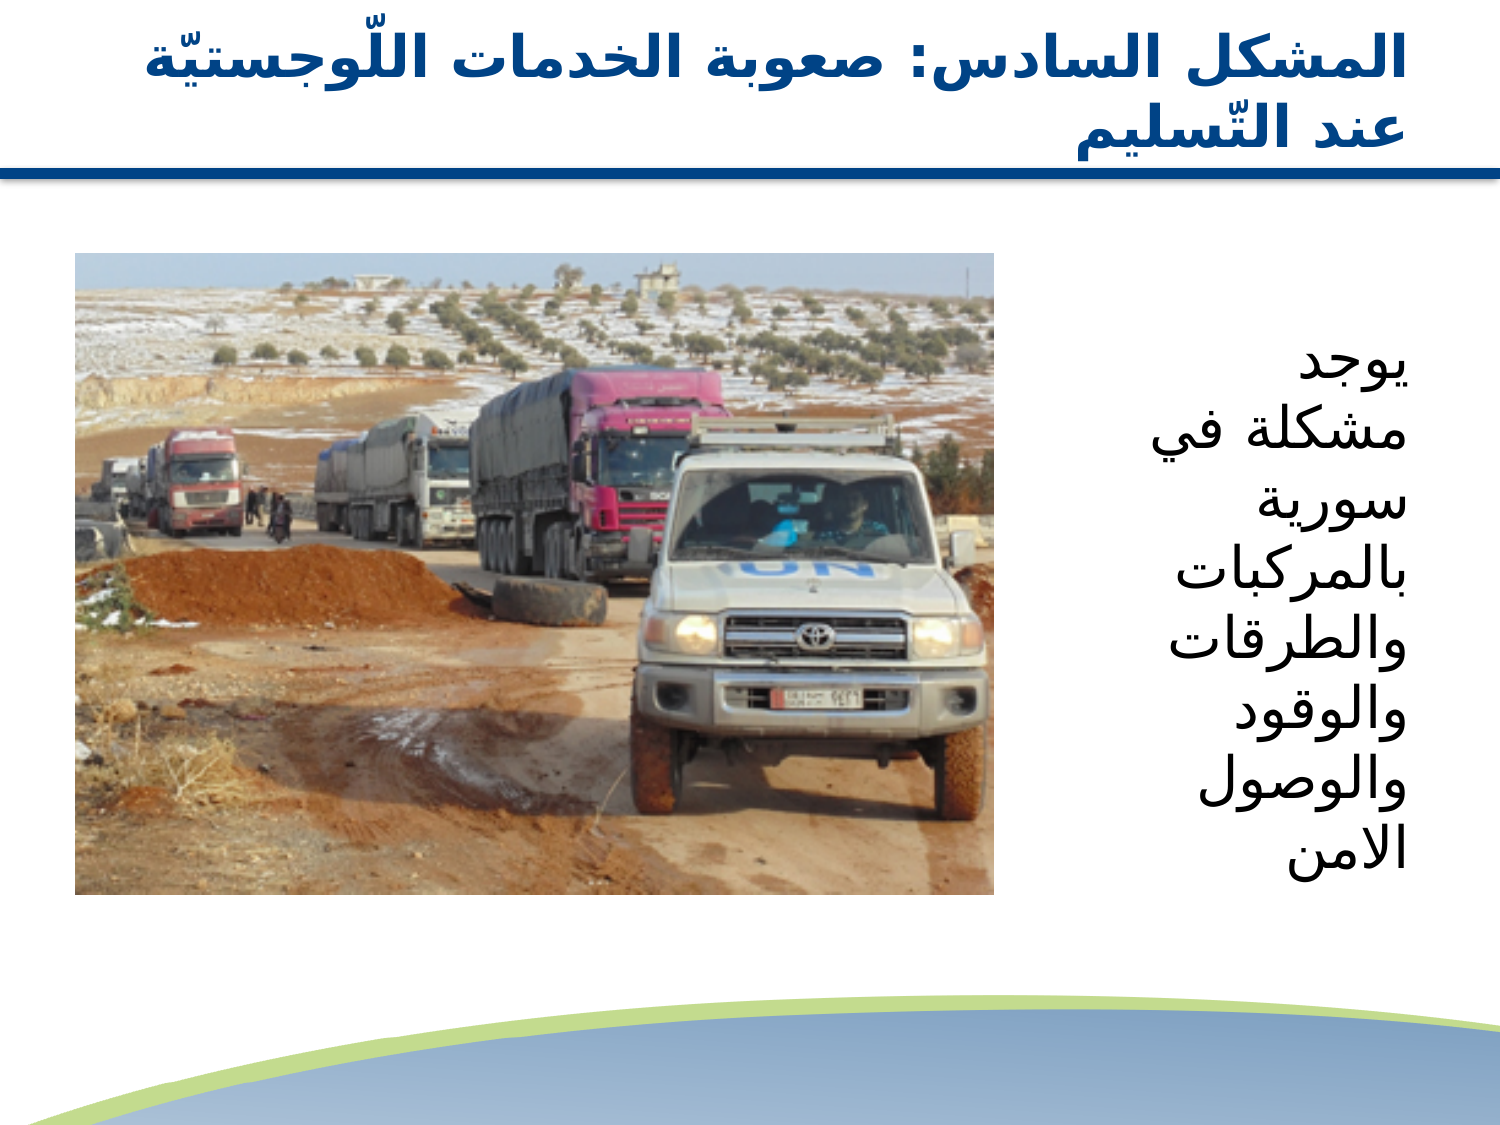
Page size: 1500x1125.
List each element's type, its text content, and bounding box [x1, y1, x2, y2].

title المشكل السادس: صعوبة الخدمات اللّوجستيّة عند التّسليم [75, 0, 1425, 178]
picture [74, 252, 994, 896]
picture [0, 993, 1500, 1125]
text_box يوجد مشكلة في سورية بالمركبات والطرقات والوقود والوصول الامن [1104, 312, 1425, 888]
